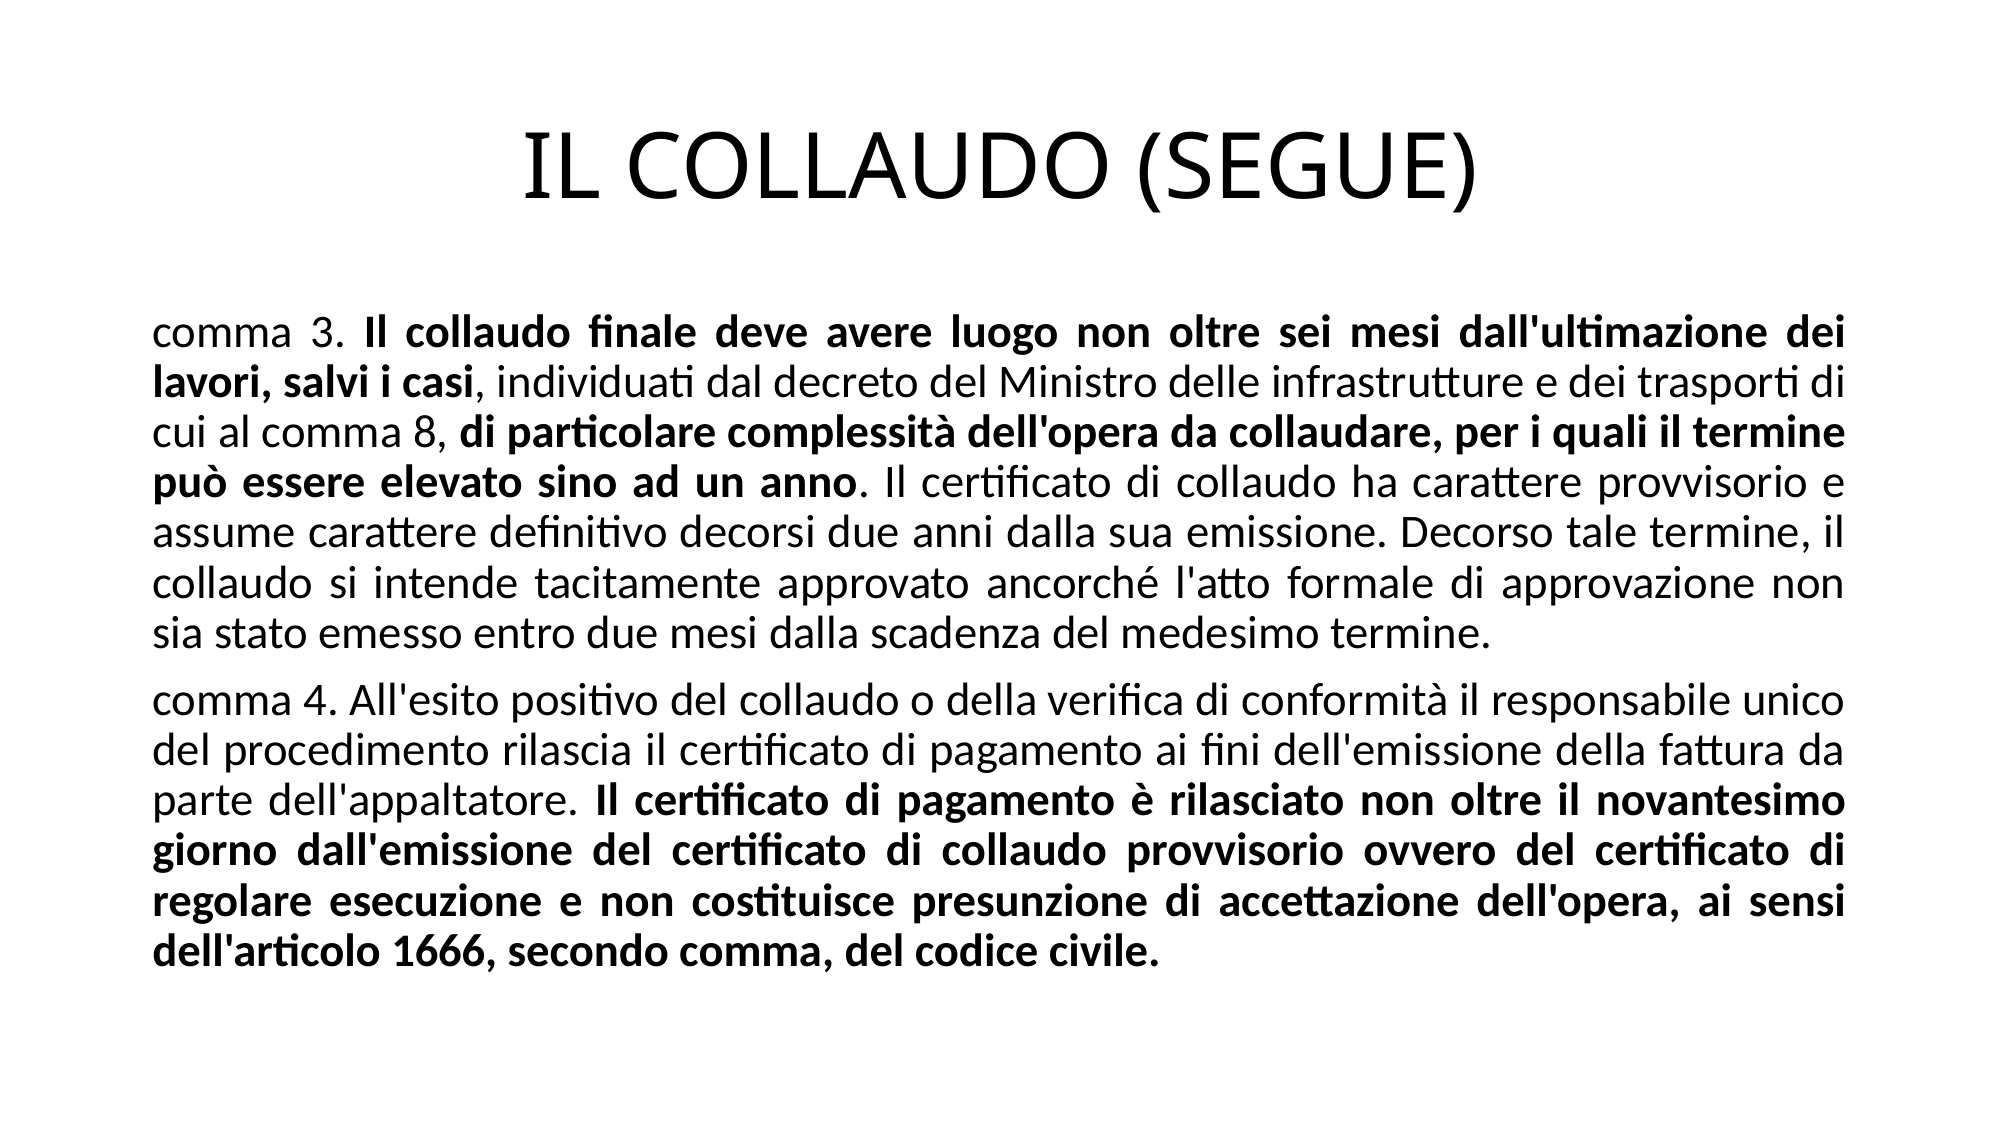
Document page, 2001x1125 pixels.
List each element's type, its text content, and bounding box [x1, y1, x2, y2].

list comma 3. Il collaudo finale deve avere luogo non oltre sei mesi dall'ultimazione dei lavori, salvi i casi, individuati dal decreto del Ministro delle infrastrutture e dei trasporti di cui al comma 8, di particolare complessità dell'opera da collaudare, per i quali il termine può essere elevato sino ad un anno. Il certificato di collaudo ha carattere provvisorio e assume carattere definitivo decorsi due anni dalla sua emissione. Decorso tale termine, il collaudo si intende tacitamente approvato ancorché l'atto formale di approvazione non sia stato emesso entro due mesi dalla scadenza del medesimo termine. comma 4. All'esito positivo del collaudo o della verifica di conformità il responsabile unico del procedimento rilascia il certificato di pagamento ai fini dell'emissione della fattura da parte dell'appaltatore. Il certificato di pagamento è rilasciato non oltre il novantesimo giorno dall'emissione del certificato di collaudo provvisorio ovvero del certificato di regolare esecuzione e non costituisce presunzione di accettazione dell'opera, ai sensi dell'articolo 1666, secondo comma, del codice civile. [137, 299, 1863, 1014]
title IL COLLAUDO (SEGUE) [137, 59, 1863, 278]
